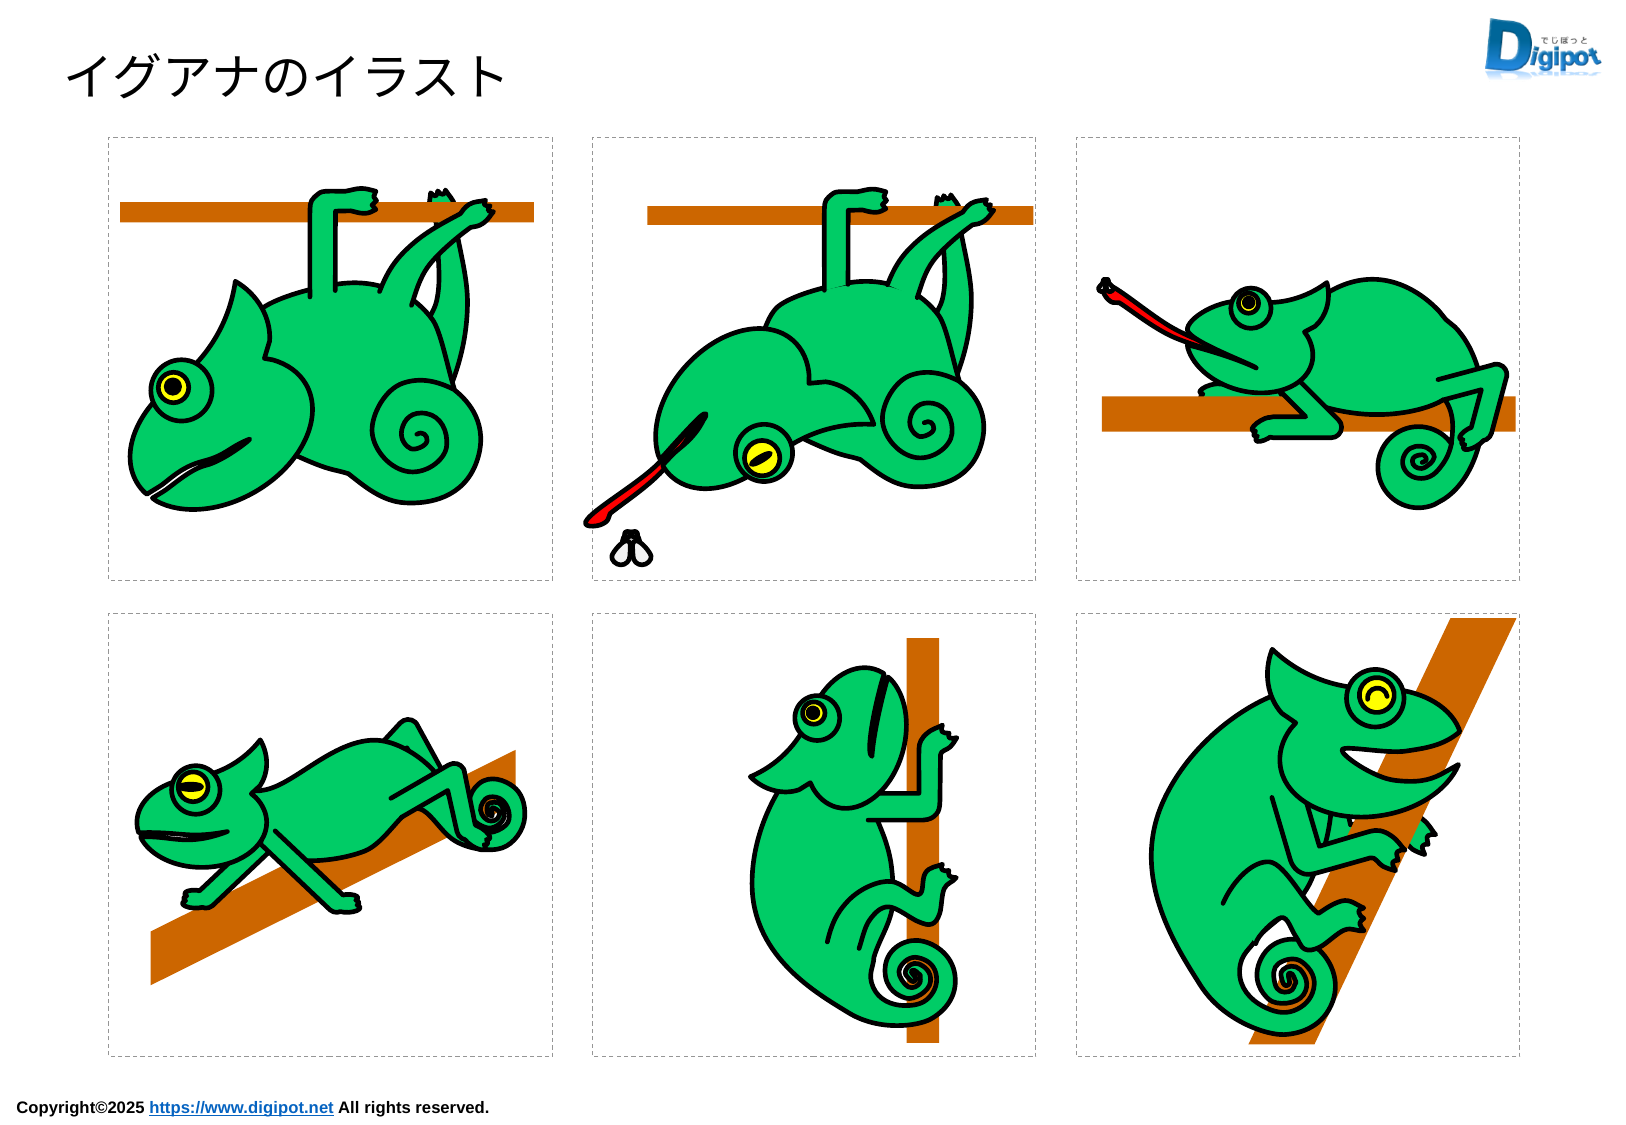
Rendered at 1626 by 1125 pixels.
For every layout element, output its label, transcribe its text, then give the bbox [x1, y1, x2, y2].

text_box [1098, 265, 1518, 508]
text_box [1151, 618, 1517, 1045]
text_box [752, 638, 957, 1043]
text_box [605, 189, 1034, 565]
picture [1485, 18, 1602, 82]
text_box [136, 735, 525, 986]
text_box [109, 188, 534, 505]
text_box イグアナのイラスト [49, 38, 526, 113]
